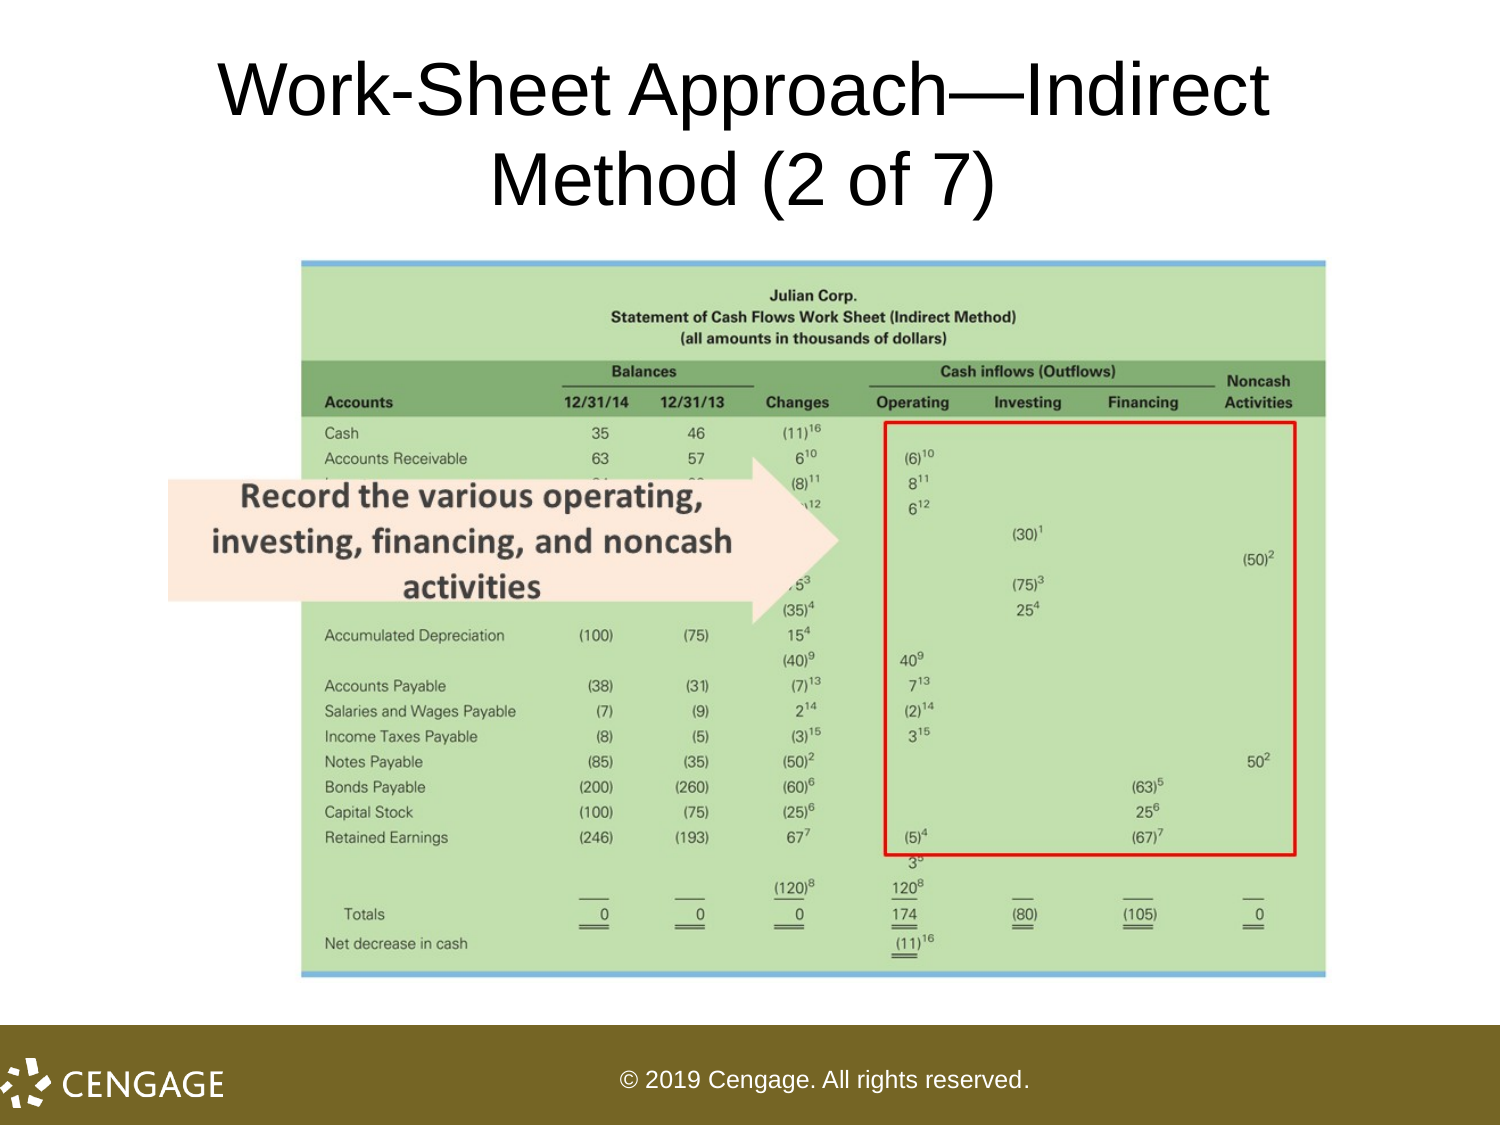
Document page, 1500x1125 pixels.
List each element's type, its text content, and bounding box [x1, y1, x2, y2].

title Work-Sheet Approach—Indirect Method (2 of 7) [85, 30, 1403, 231]
picture [0, 1058, 223, 1108]
picture [168, 257, 1332, 984]
